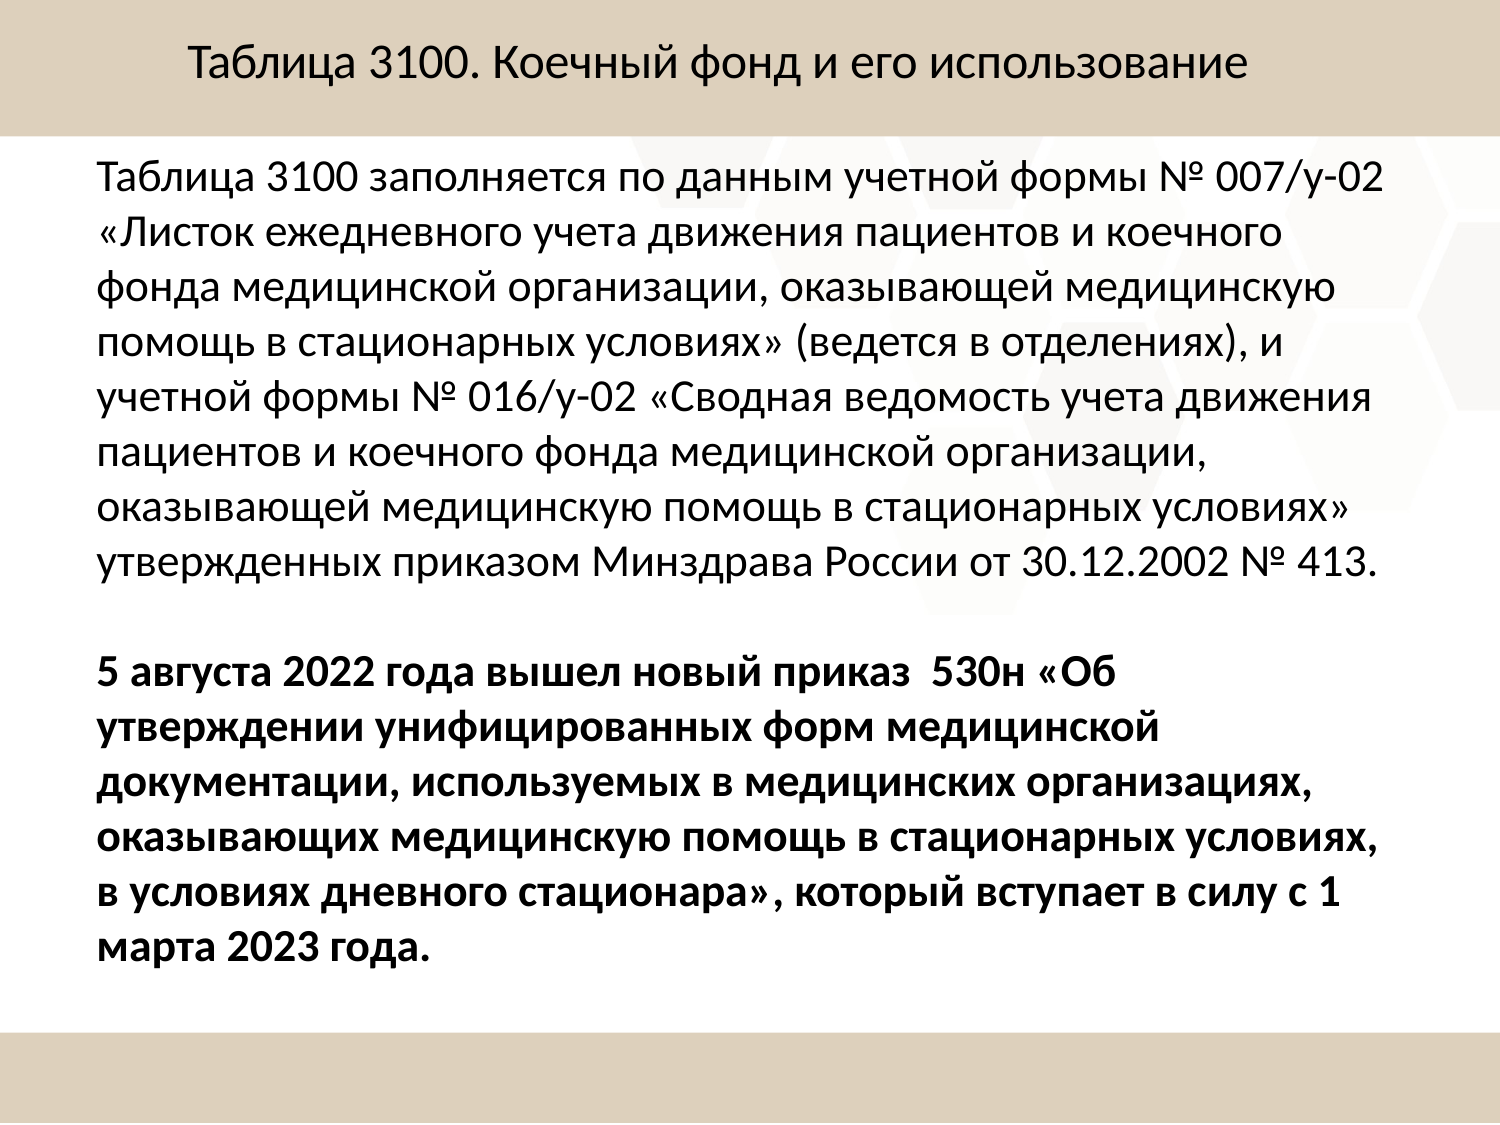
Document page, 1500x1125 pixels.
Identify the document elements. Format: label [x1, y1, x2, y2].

text_box [0, 0, 1500, 1125]
